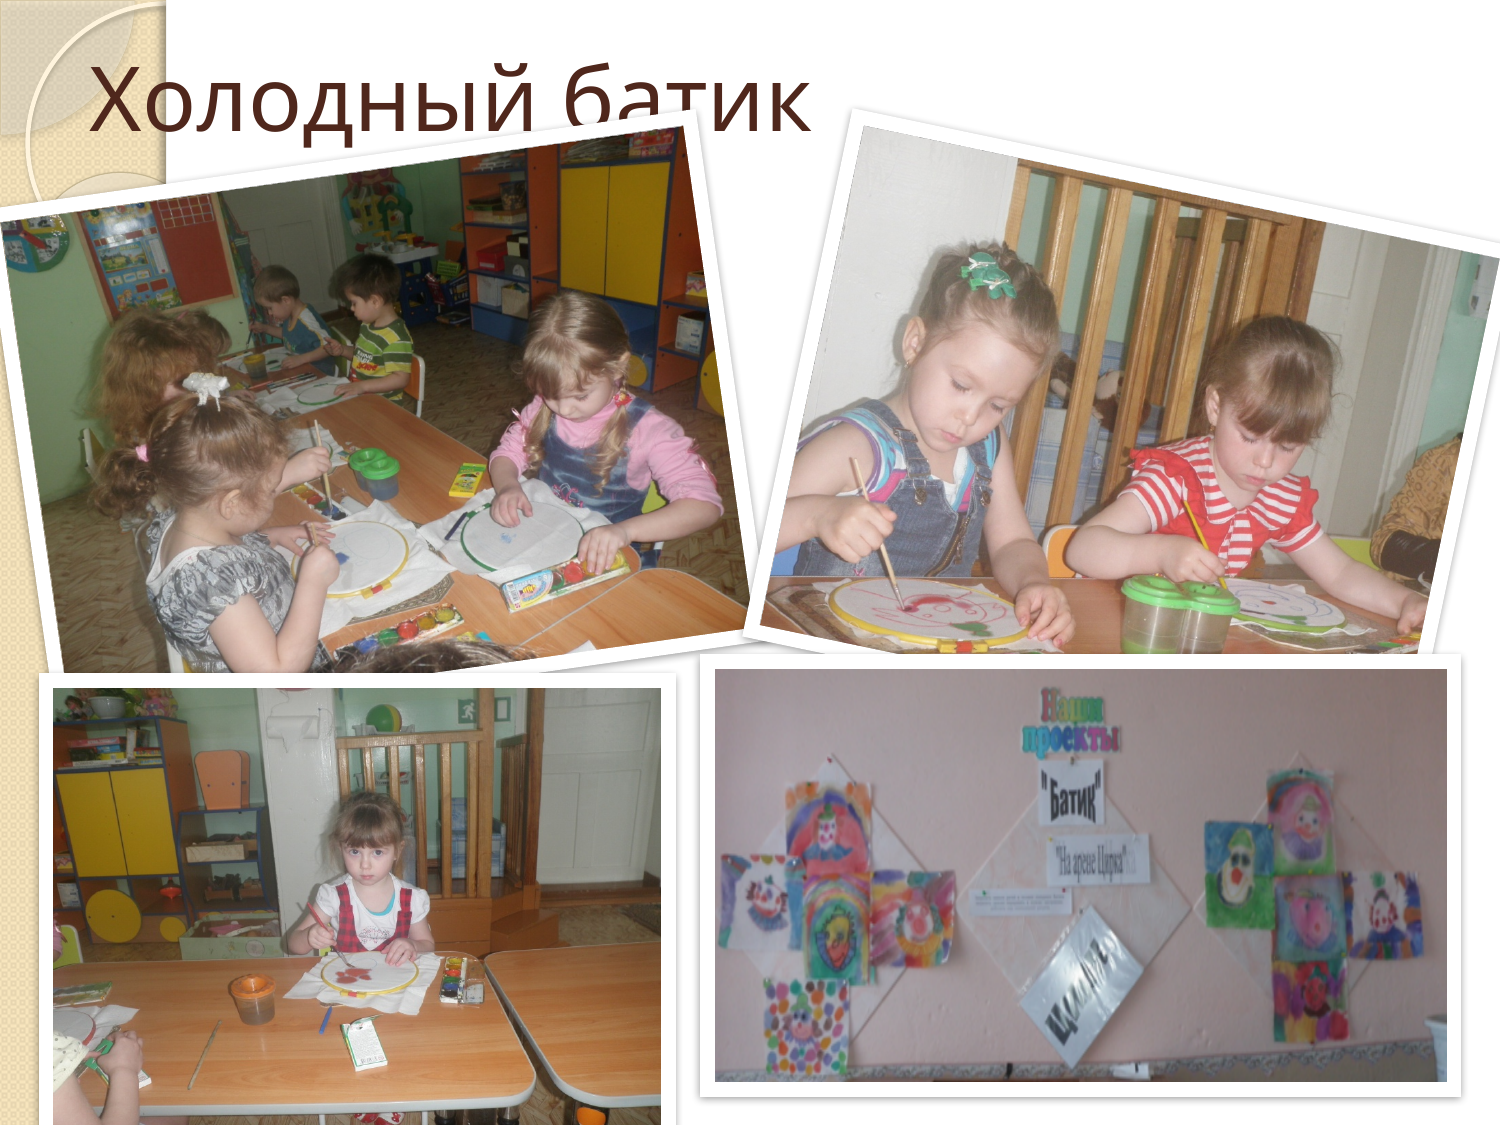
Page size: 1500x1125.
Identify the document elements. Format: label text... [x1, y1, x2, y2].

picture [52, 687, 662, 1125]
title Холодный батик [75, 19, 1425, 173]
picture [2, 127, 1499, 1083]
